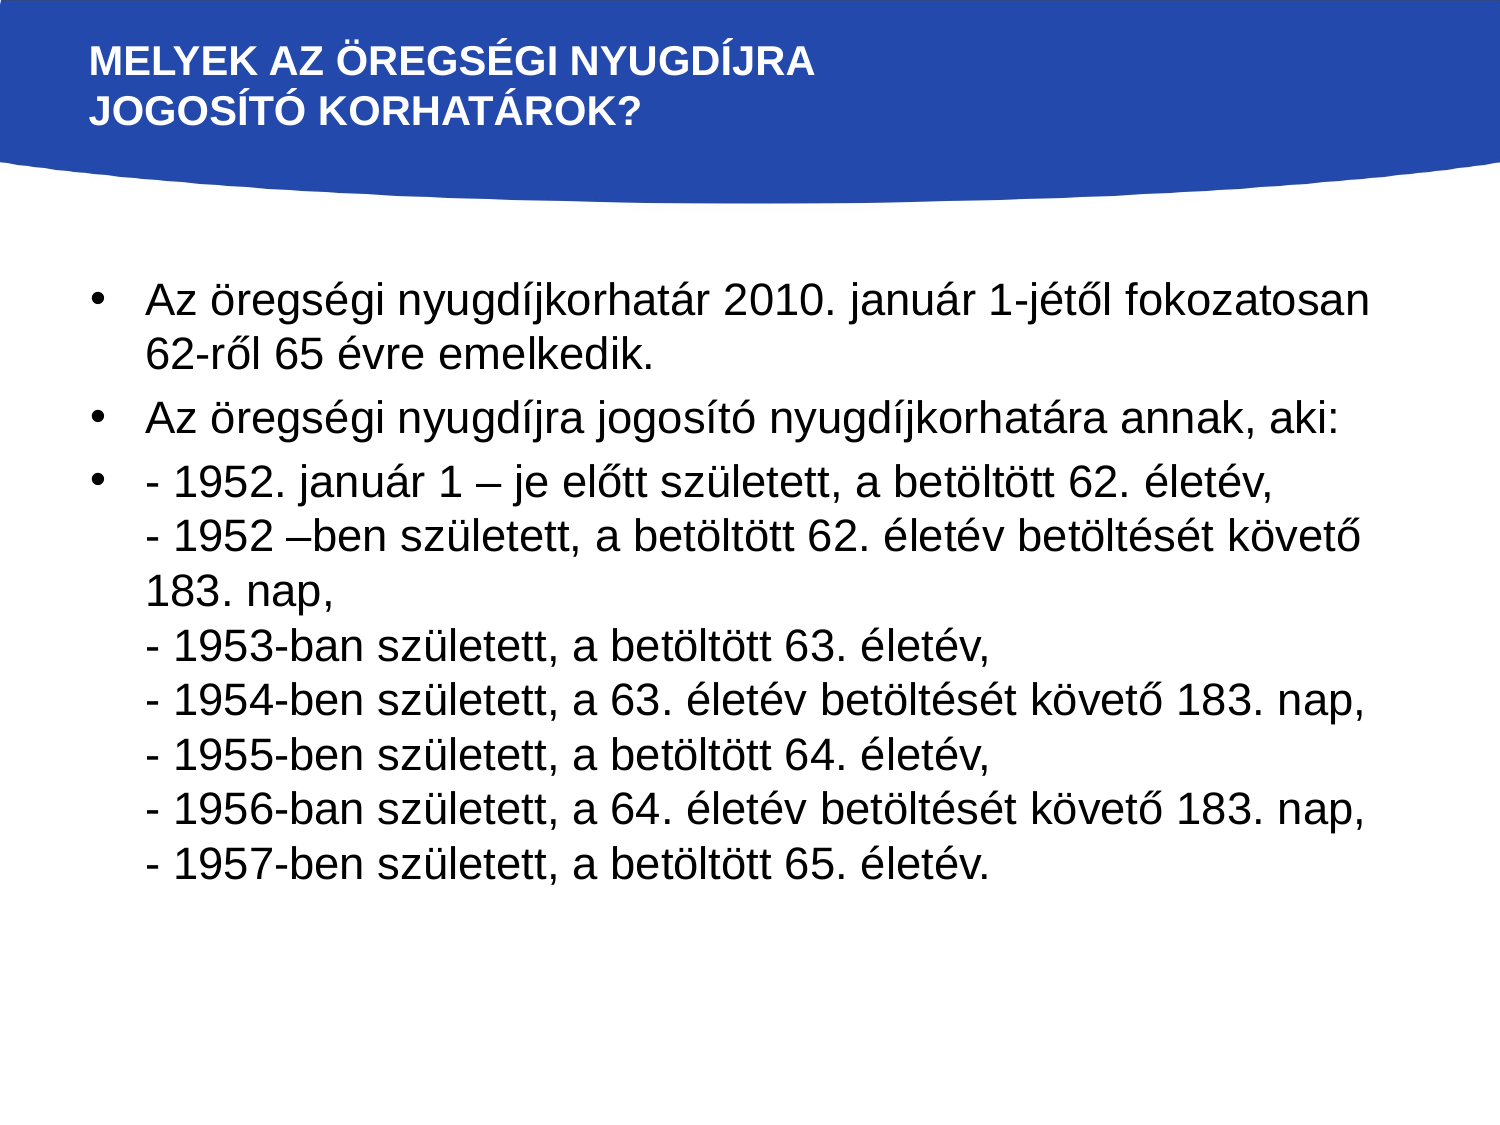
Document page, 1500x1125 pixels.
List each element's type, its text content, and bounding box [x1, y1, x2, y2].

list Az öregségi nyugdíjkorhatár 2010. január 1-jétől fokozatosan 62-ről 65 évre emelkedik. Az öregségi nyugdíjra jogosító nyugdíjkorhatára annak, aki: - 1952. január 1 – je előtt született, a betöltött 62. életév, - 1952 –ben született, a betöltött 62. életév betöltését követő 183. nap, - 1953-ban született, a betöltött 63. életév, - 1954-ben született, a 63. életév betöltését követő 183. nap, - 1955-ben született, a betöltött 64. életév, - 1956-ban született, a 64. életév betöltését követő 183. nap, - 1957-ben született, a betöltött 65. életév. [75, 262, 1425, 1005]
title Melyek az öregségi nyugdíjra jogosító korhatárok? [73, 7, 845, 161]
picture [0, 0, 1500, 1125]
